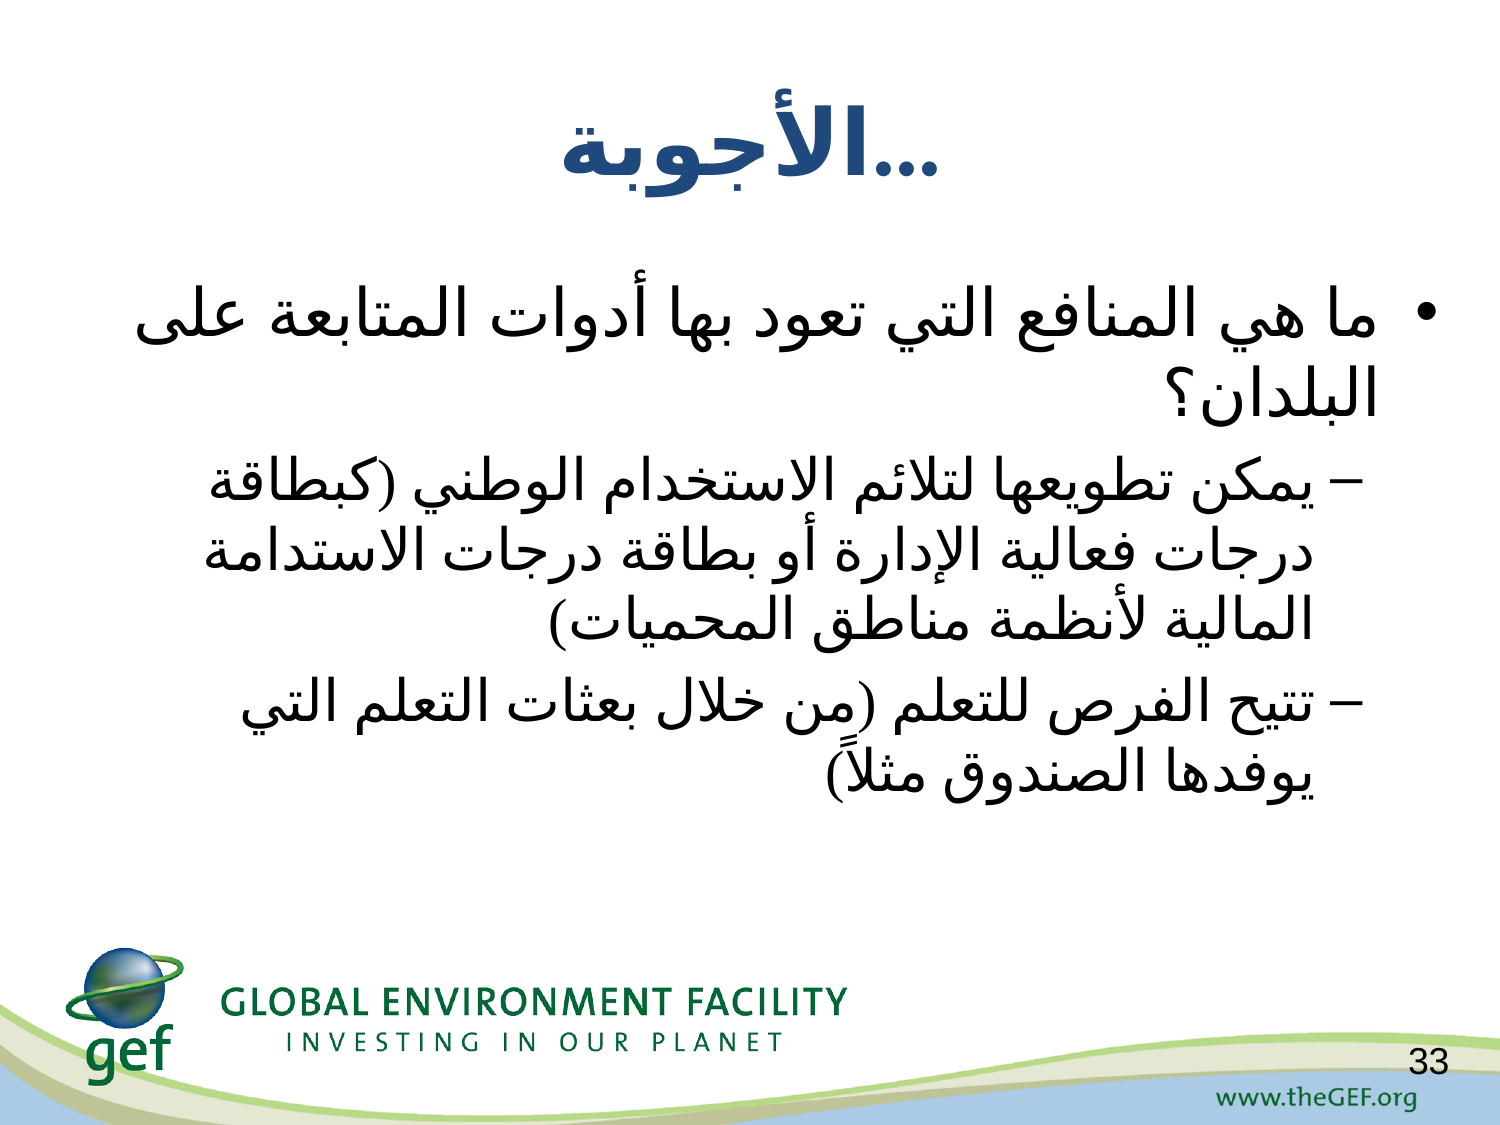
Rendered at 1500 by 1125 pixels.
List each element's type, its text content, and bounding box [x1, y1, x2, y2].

slide_number 33 [1374, 1017, 1500, 1100]
picture [0, 920, 1500, 1125]
list ما هي المنافع التي تعود بها أدوات المتابعة على البلدان؟ يمكن تطويعها لتلائم الاستخدام الوطني (كبطاقة درجات فعالية الإدارة أو بطاقة درجات الاستدامة المالية لأنظمة مناطق المحميات) تتيح الفرص للتعلم (من خلال بعثات التعلم التي يوفدها الصندوق مثلاً) [74, 262, 1454, 1006]
title الأجوبة... [74, 44, 1426, 233]
